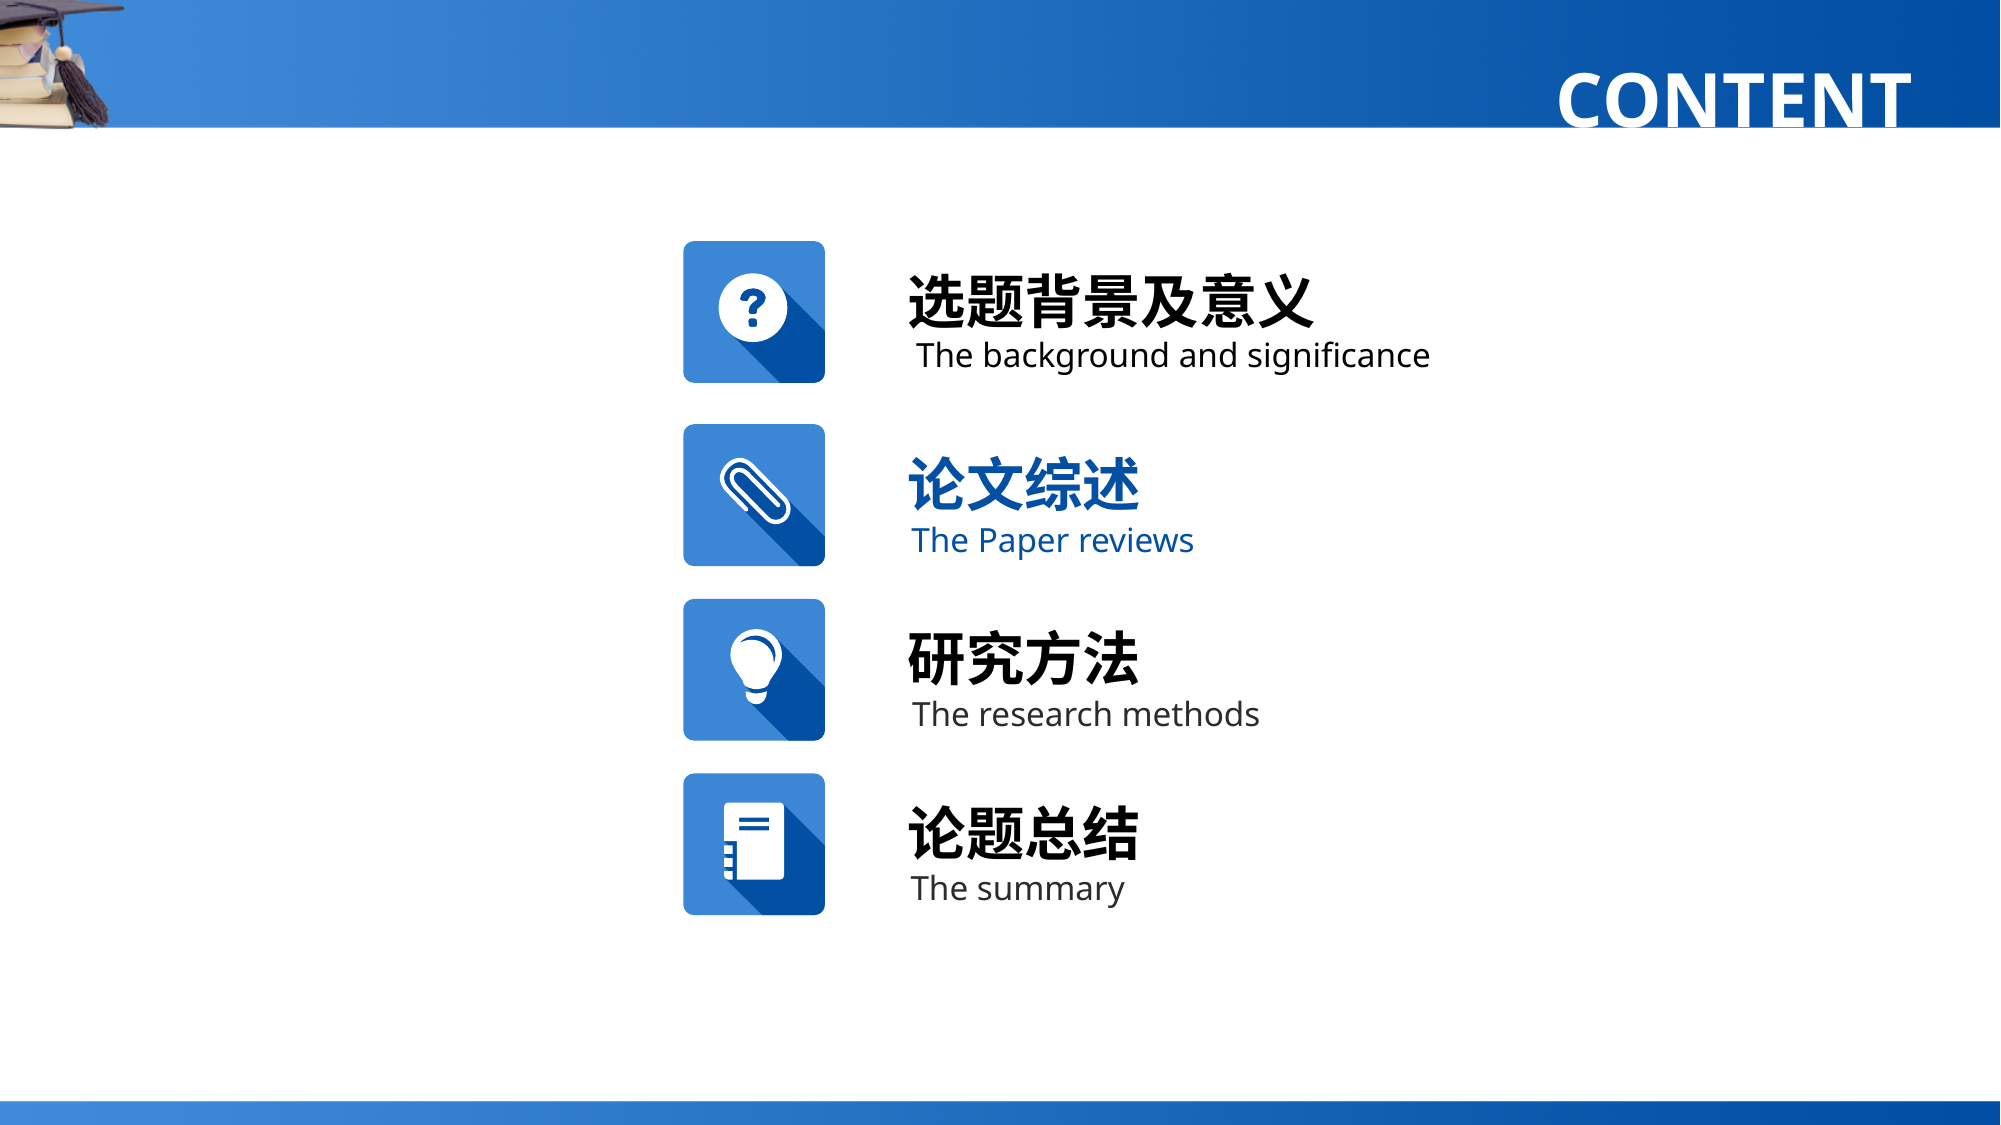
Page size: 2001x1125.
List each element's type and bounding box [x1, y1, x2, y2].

text_box [683, 598, 826, 741]
text_box [683, 773, 826, 916]
picture [0, 0, 2000, 1125]
text_box [683, 423, 826, 567]
text_box [683, 240, 826, 384]
